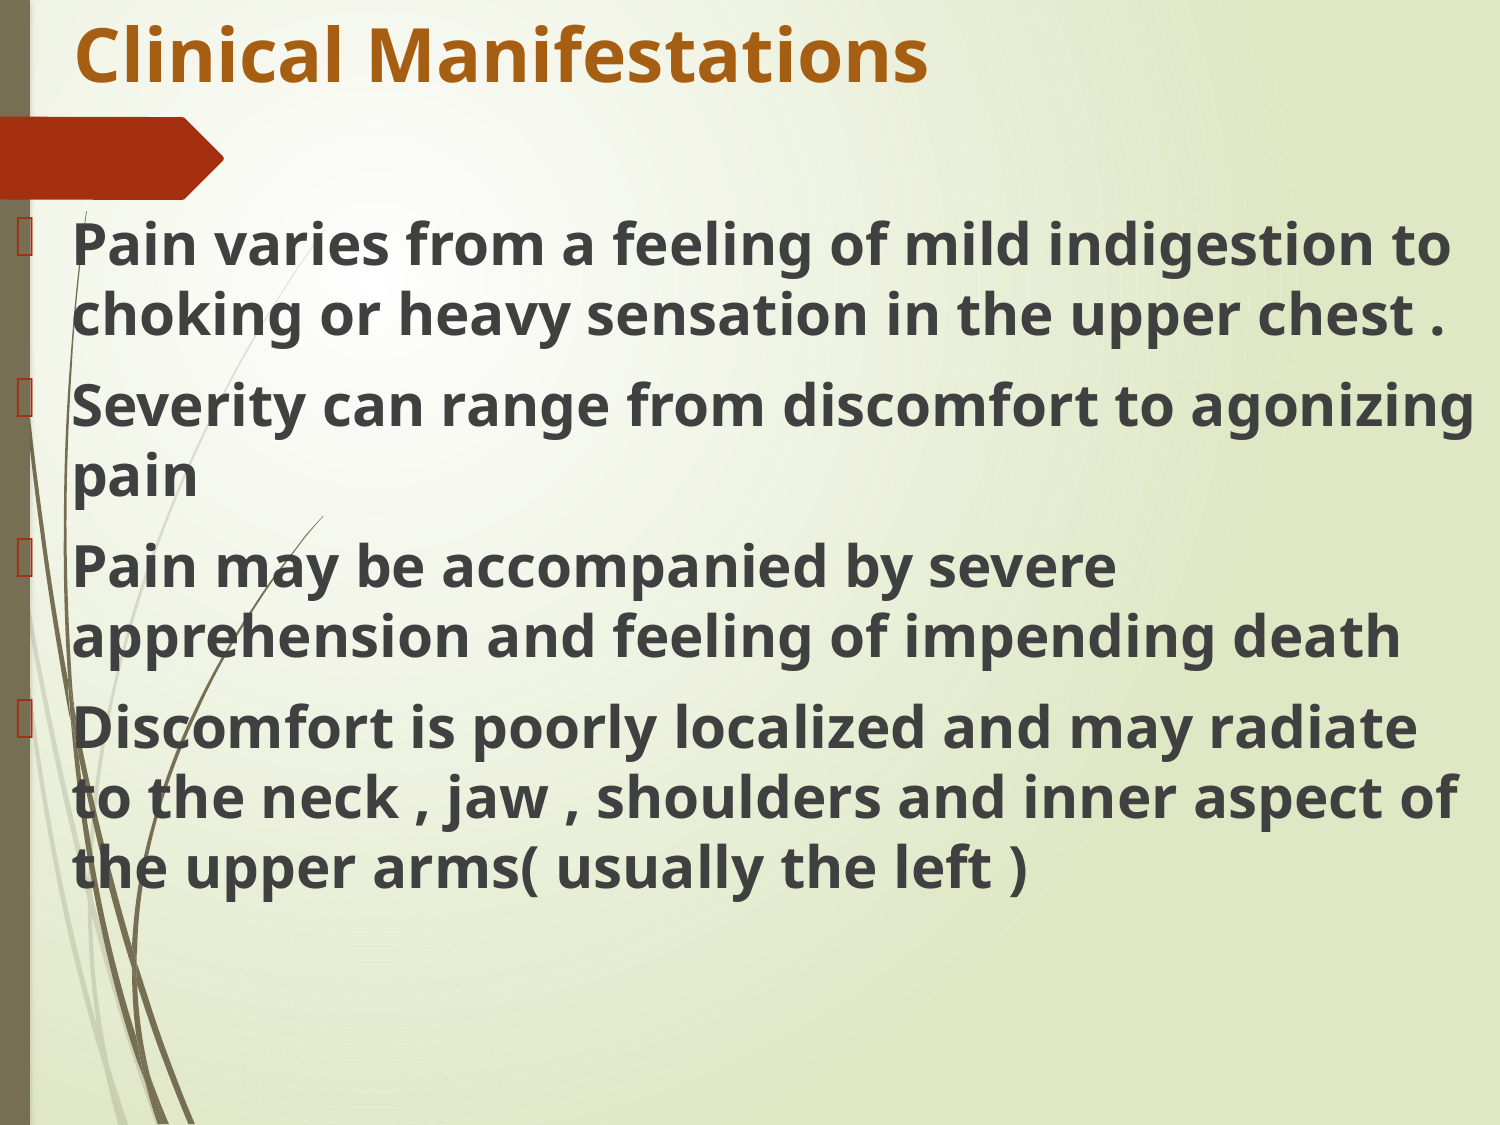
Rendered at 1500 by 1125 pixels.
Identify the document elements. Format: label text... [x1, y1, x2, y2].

title Clinical Manifestations [0, 0, 1500, 200]
list Pain varies from a feeling of mild indigestion to choking or heavy sensation in the upper chest . Severity can range from discomfort to agonizing pain Pain may be accompanied by severe apprehension and feeling of impending death Discomfort is poorly localized and may radiate to the neck , jaw , shoulders and inner aspect of the upper arms( usually the left ) [0, 200, 1500, 1125]
